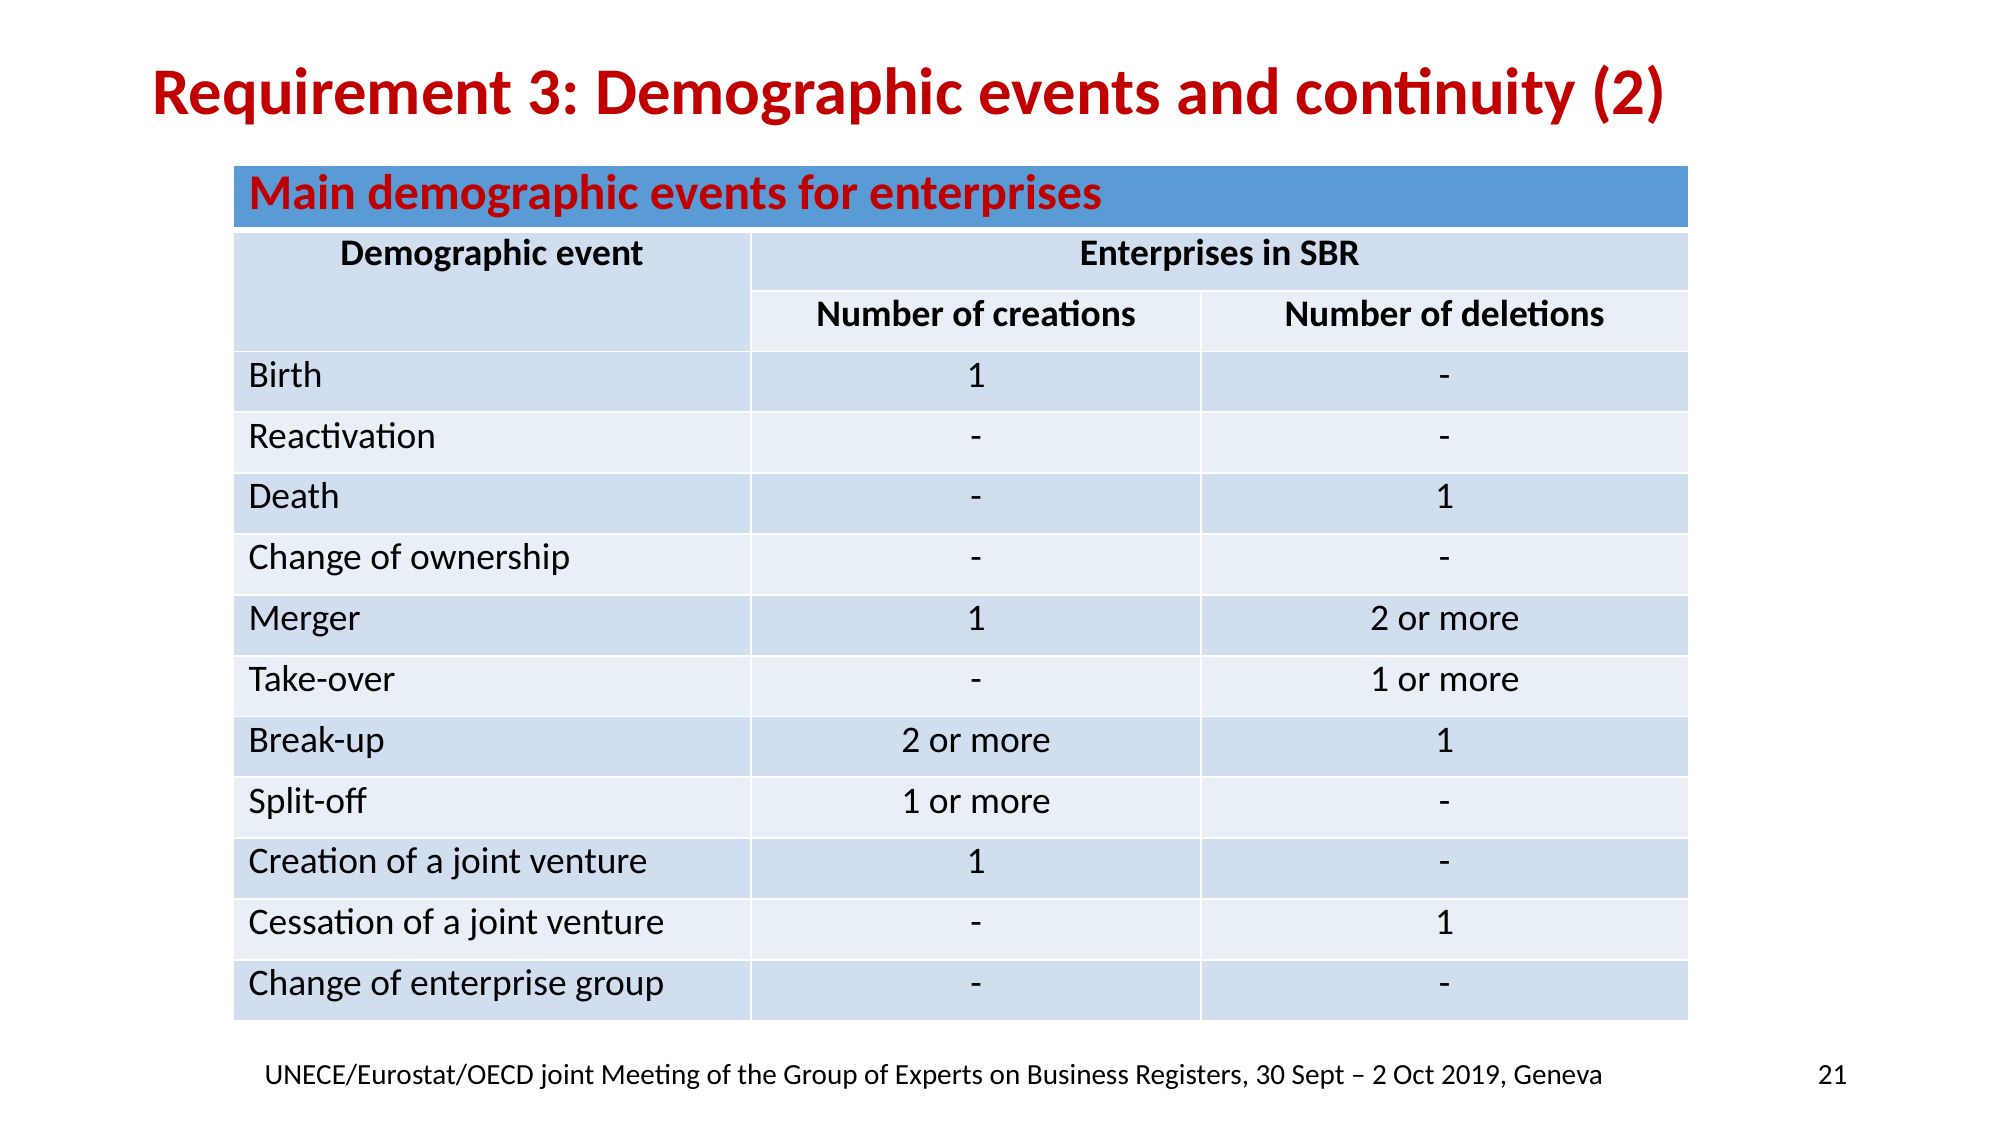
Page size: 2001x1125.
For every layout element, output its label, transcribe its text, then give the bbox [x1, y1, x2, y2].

table_cell - [1202, 352, 1688, 411]
table_cell Death [234, 474, 750, 533]
title Requirement 3: Demographic events and continuity (2) [137, 36, 1863, 150]
table_cell Cessation of a joint venture [234, 900, 750, 959]
table_cell Number of deletions [1202, 292, 1688, 351]
table_cell Demographic event [234, 233, 750, 351]
table_cell - [752, 474, 1200, 533]
table_cell - [752, 961, 1200, 1020]
table_cell - [752, 535, 1200, 594]
table_cell 1 [1202, 900, 1688, 959]
table_cell 1 [1202, 717, 1688, 776]
table_cell 1 or more [752, 778, 1200, 837]
slide_number 21 [1412, 1042, 1863, 1103]
table_cell Reactivation [234, 413, 750, 472]
footer UNECE/Eurostat/OECD joint Meeting of the Group of Experts on Business Registers, 30 Sept – 2 Oct 2019, Geneva [197, 1042, 1412, 1103]
table_cell 2 or more [752, 717, 1200, 776]
table_cell Split-off [234, 778, 750, 837]
table_cell - [752, 413, 1200, 472]
table_cell - [752, 900, 1200, 959]
table_cell 2 or more [1202, 596, 1688, 655]
table_cell Creation of a joint venture [234, 839, 750, 898]
table_cell Change of ownership [234, 535, 750, 594]
table_cell 1 [752, 352, 1200, 411]
table_cell - [752, 657, 1200, 716]
table_cell - [1202, 839, 1688, 898]
table_cell Number of creations [752, 292, 1200, 351]
table_cell Birth [234, 352, 750, 411]
table_cell - [1202, 413, 1688, 472]
table_cell Merger [234, 596, 750, 655]
table_cell Break-up [234, 717, 750, 776]
table_cell - [1202, 778, 1688, 837]
table_cell 1 [752, 839, 1200, 898]
table_cell 1 [752, 596, 1200, 655]
table_header Main demographic events for enterprises [234, 166, 1688, 227]
table_cell 1 [1202, 474, 1688, 533]
table_cell 1 or more [1202, 657, 1688, 716]
table_cell Change of enterprise group [234, 961, 750, 1020]
table_cell Take-over [234, 657, 750, 716]
table_cell - [1202, 961, 1688, 1020]
table_cell - [1202, 535, 1688, 594]
table_cell Enterprises in SBR [752, 233, 1688, 290]
